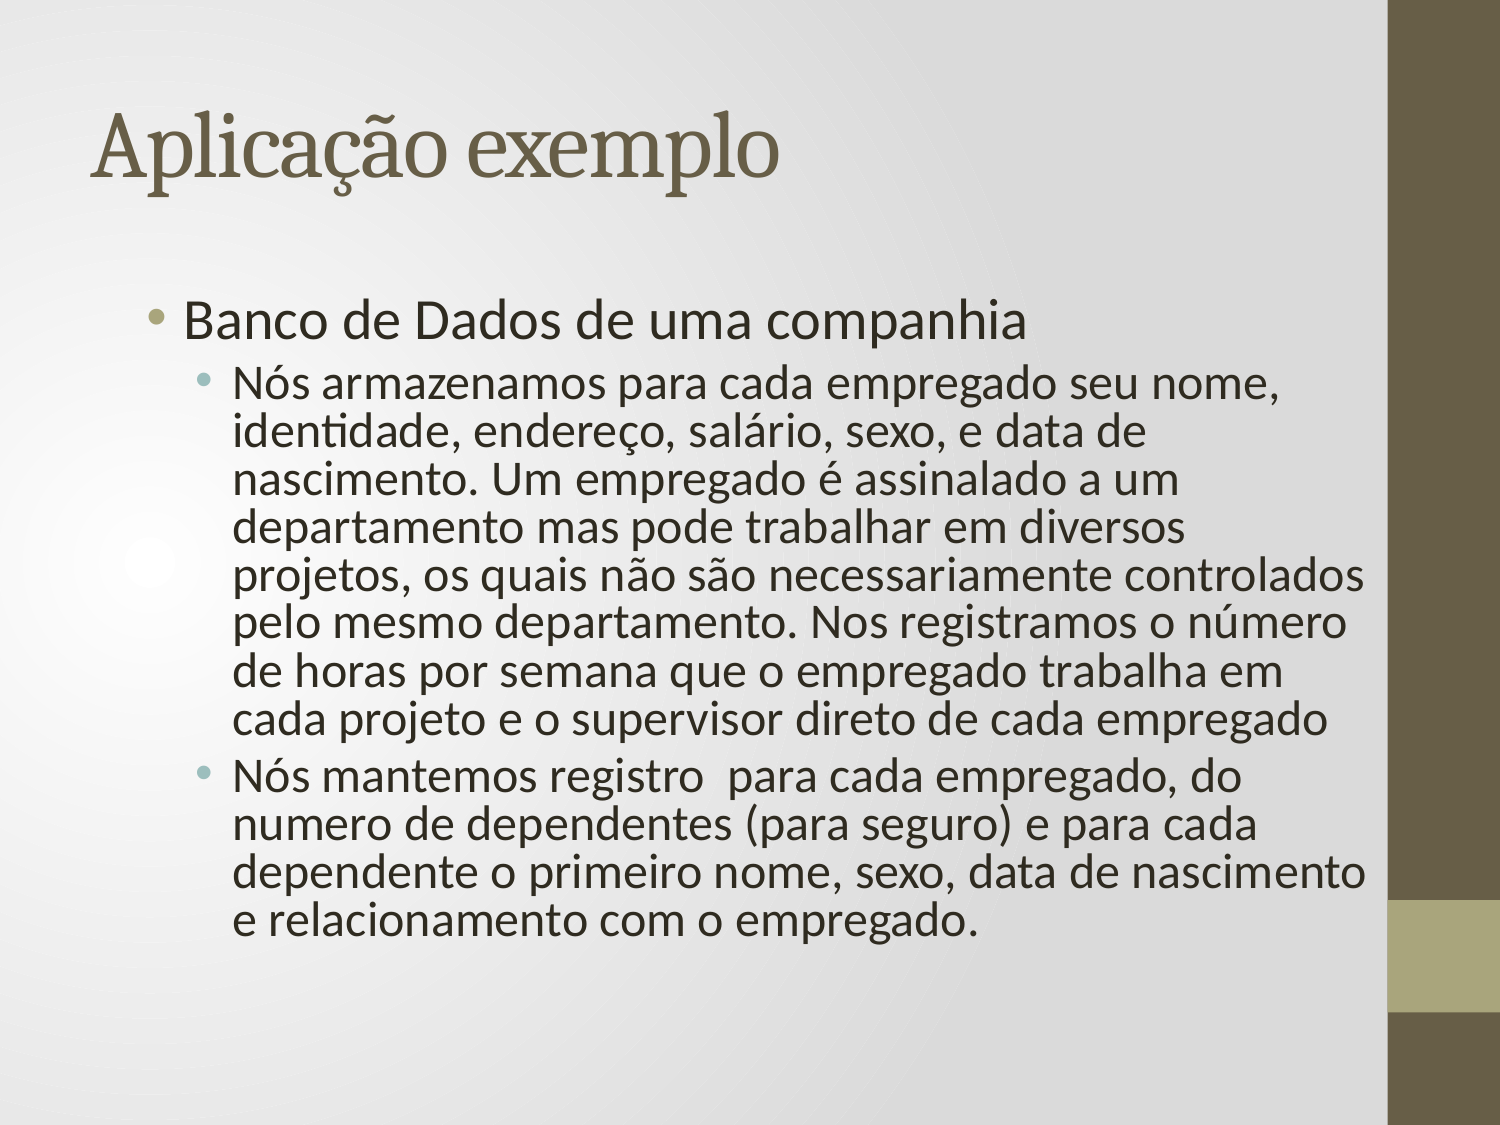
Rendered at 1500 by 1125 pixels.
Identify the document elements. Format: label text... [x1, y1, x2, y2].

list Banco de Dados de uma companhia Nós armazenamos para cada empregado seu nome, identidade, endereço, salário, sexo, e data de nascimento. Um empregado é assinalado a um departamento mas pode trabalhar em diversos projetos, os quais não são necessariamente controlados pelo mesmo departamento. Nos registramos o número de horas por semana que o empregado trabalha em cada projeto e o supervisor direto de cada empregado Nós mantemos registro para cada empregado, do numero de dependentes (para seguro) e para cada dependente o primeiro nome, sexo, data de nascimento e relacionamento com o empregado. [112, 287, 1388, 1050]
title Aplicação exemplo [75, 45, 1325, 233]
